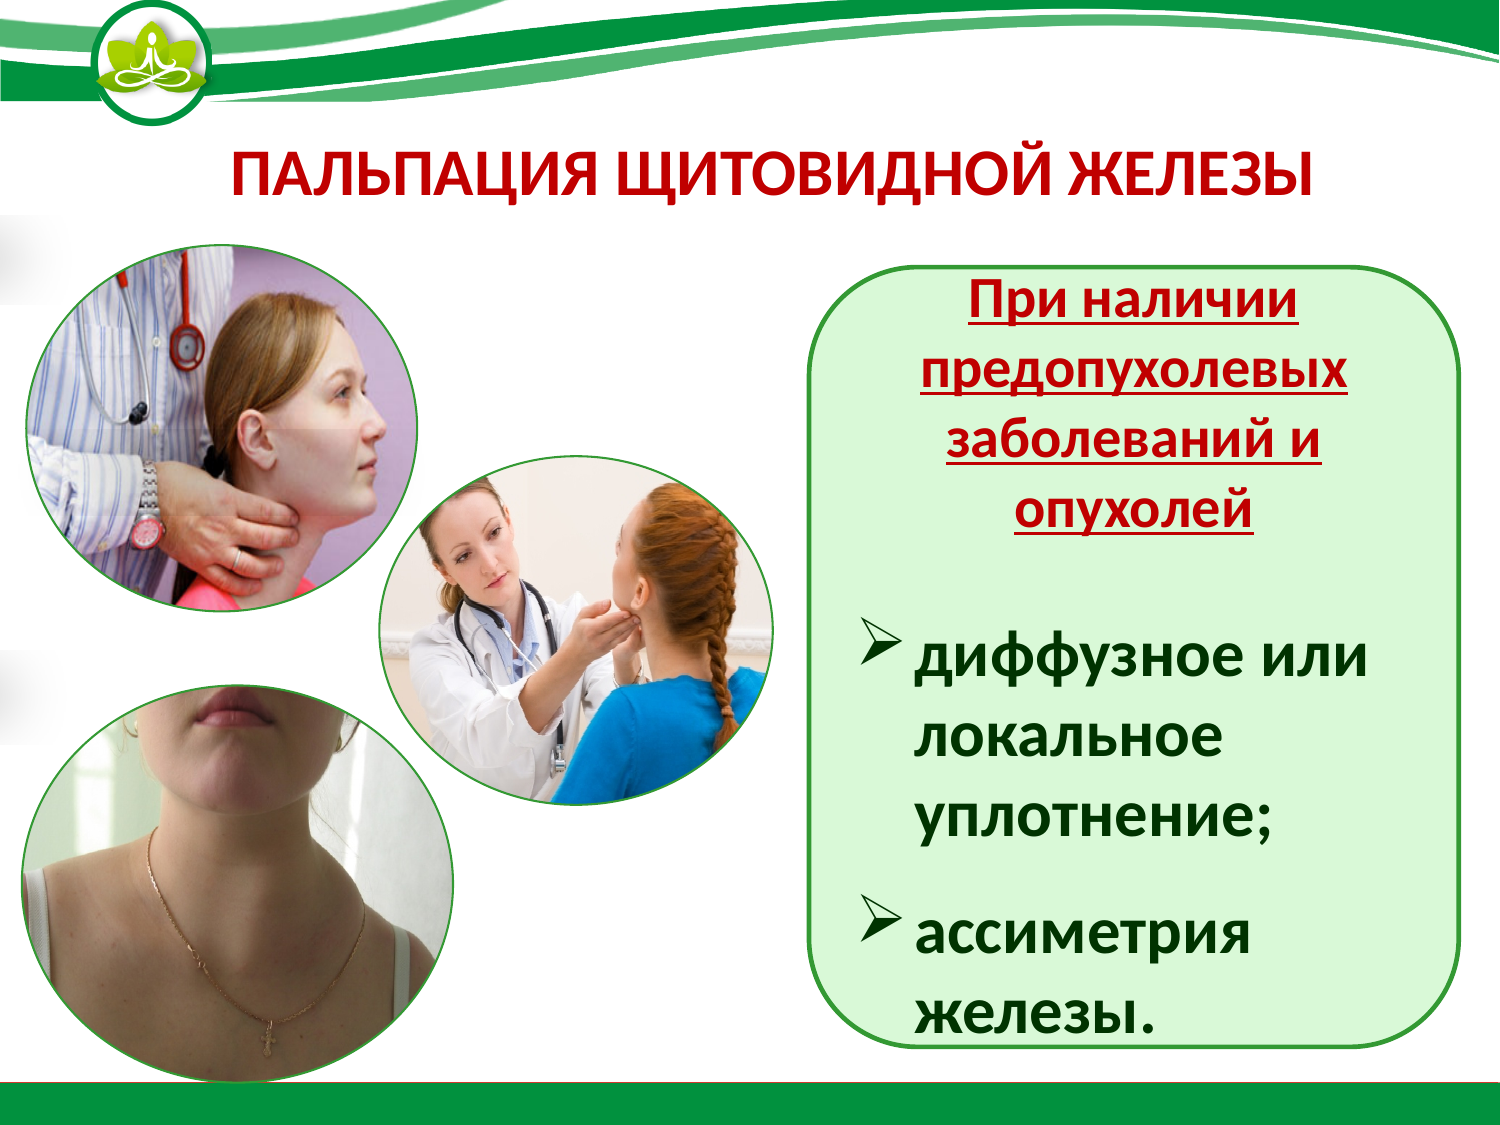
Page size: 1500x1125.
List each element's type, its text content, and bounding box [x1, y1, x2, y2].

picture [0, 244, 1500, 1125]
text_box При наличии предопухолевых заболеваний и опухолей диффузное или локальное уплотнение; ассиметрия железы. [808, 267, 1459, 1047]
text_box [0, 0, 1500, 129]
text_box ПАЛЬПАЦИЯ ЩИТОВИДНОЙ ЖЕЛЕЗЫ [88, 138, 1459, 217]
